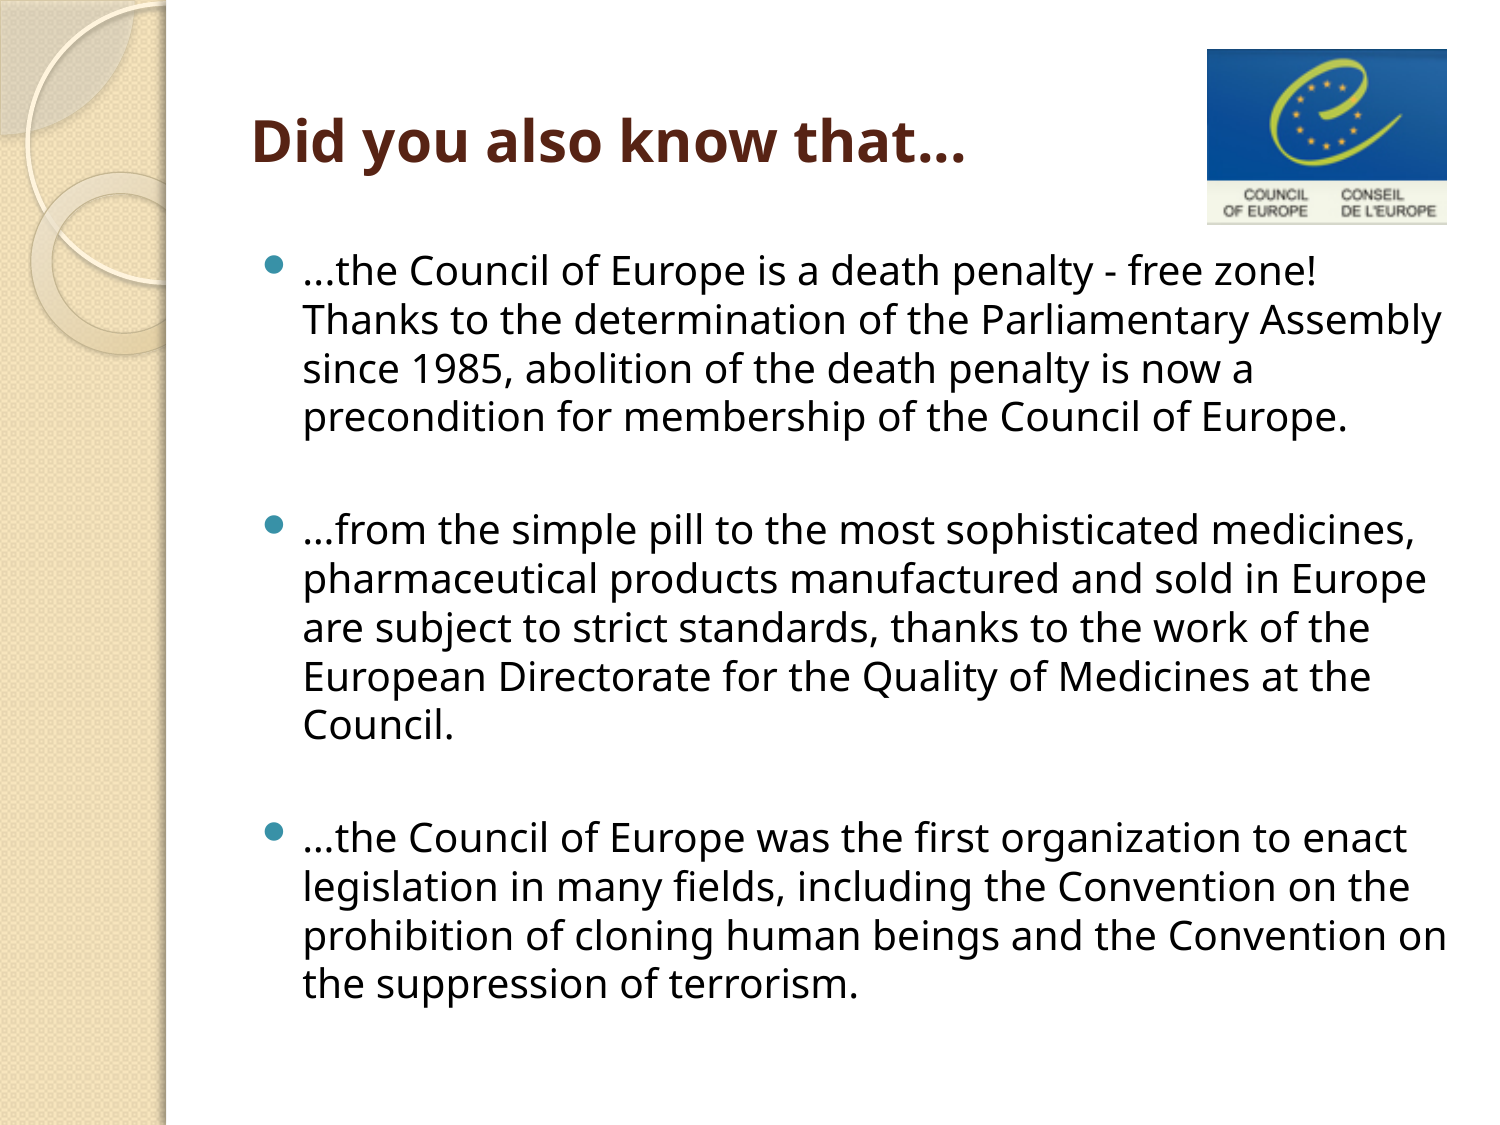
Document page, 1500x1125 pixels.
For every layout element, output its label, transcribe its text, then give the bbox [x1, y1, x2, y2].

title Did you also know that... [235, 45, 1466, 233]
list ...the Council of Europe is a death penalty - free zone! Thanks to the determination of the Parliamentary Assembly since 1985, abolition of the death penalty is now a precondition for membership of the Council of Europe. …from the simple pill to the most sophisticated medicines, pharmaceutical products manufactured and sold in Europe are subject to strict standards, thanks to the work of the European Directorate for the Quality of Medicines at the Council. …the Council of Europe was the first organization to enact legislation in many fields, including the Convention on the prohibition of cloning human beings and the Convention on the suppression of terrorism. [235, 237, 1466, 1025]
picture [1206, 49, 1447, 226]
